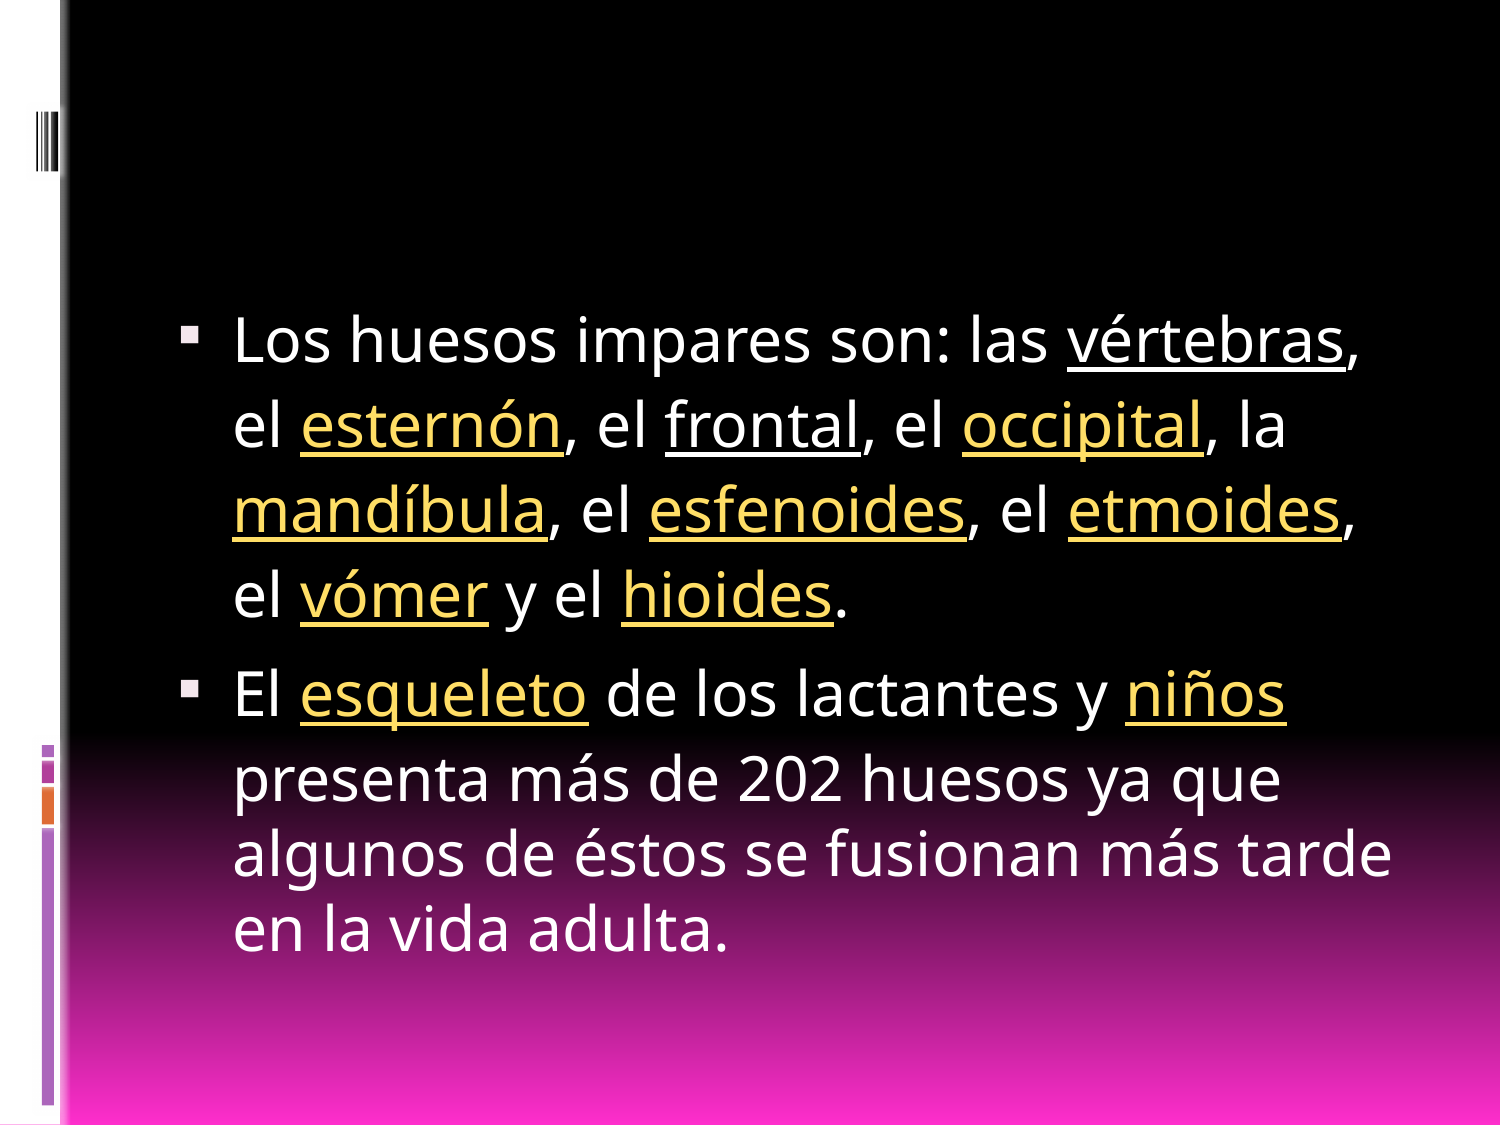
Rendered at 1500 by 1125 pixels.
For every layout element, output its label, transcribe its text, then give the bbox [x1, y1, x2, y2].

list Los huesos impares son: las vértebras, el esternón, el frontal, el occipital, la mandíbula, el esfenoides, el etmoides, el vómer y el hioides. El esqueleto de los lactantes y niños presenta más de 202 huesos ya que algunos de éstos se fusionan más tarde en la vida adulta. [150, 292, 1425, 1043]
